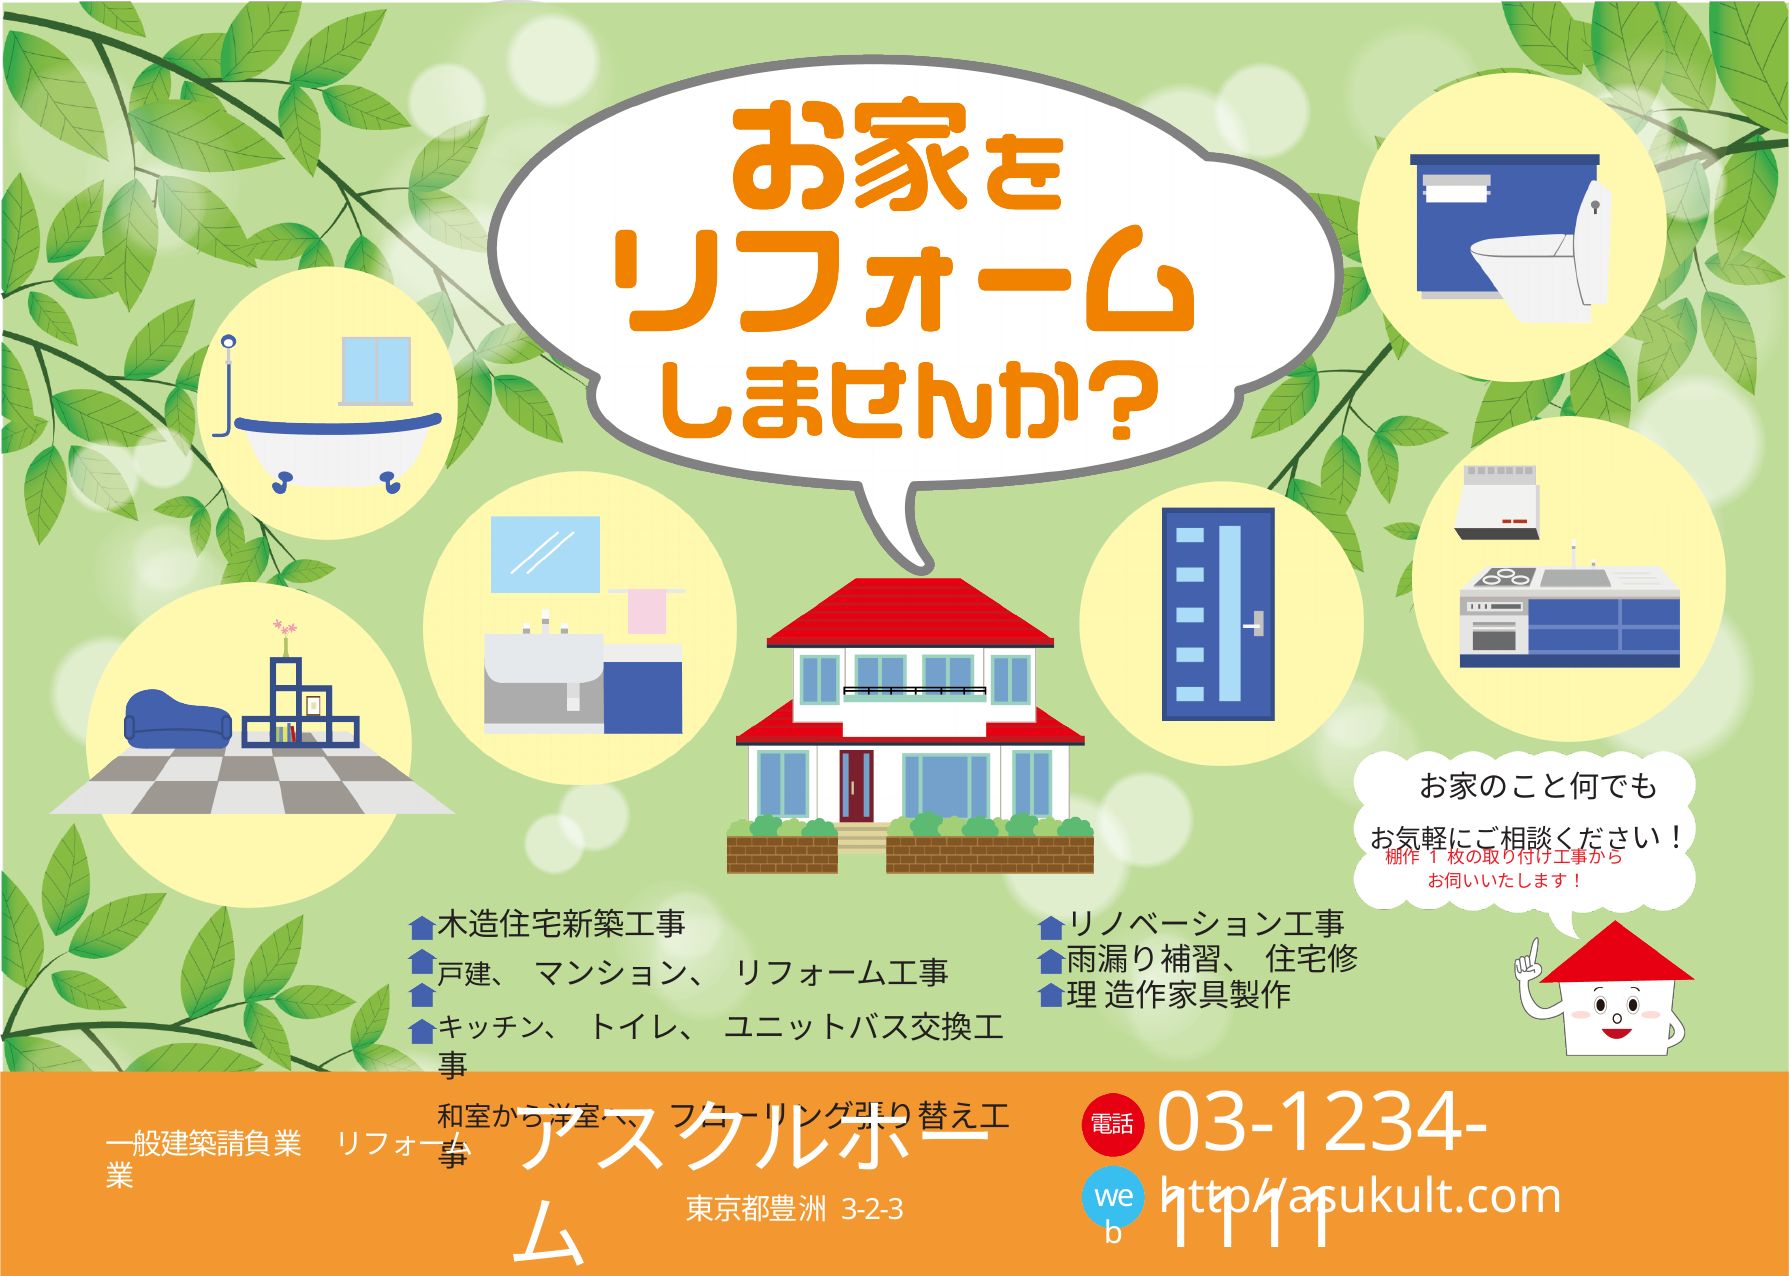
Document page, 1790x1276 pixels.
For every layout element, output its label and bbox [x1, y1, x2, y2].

text_box [1035, 904, 1659, 1015]
picture [0, 0, 1789, 1276]
text_box [405, 904, 1030, 1051]
